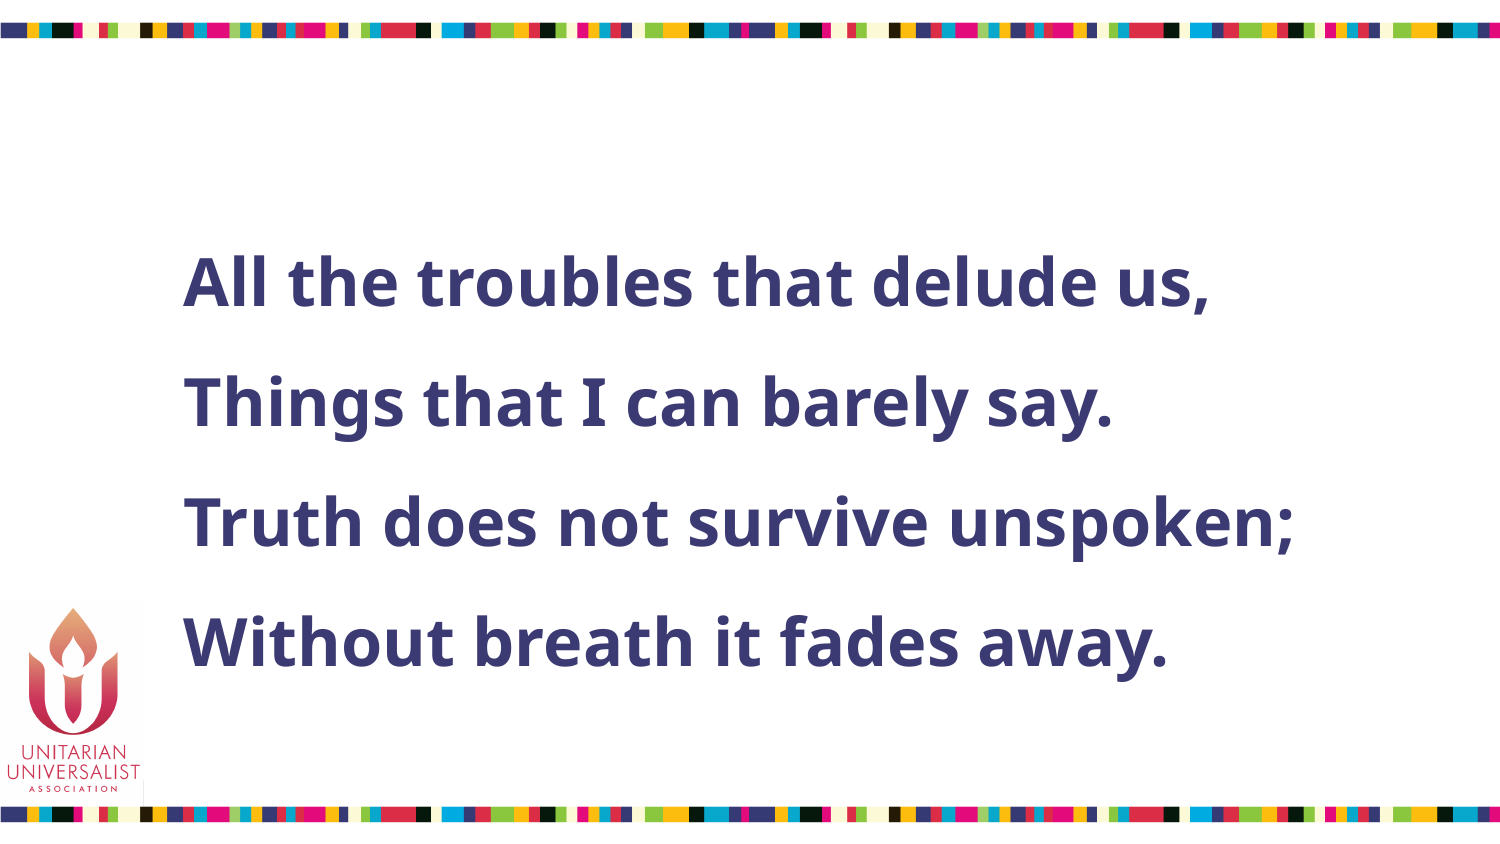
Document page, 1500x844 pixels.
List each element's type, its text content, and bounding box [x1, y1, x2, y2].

picture [0, 22, 1500, 40]
picture [0, 600, 1500, 824]
text_box All the troubles that delude us, Things that I can barely say. Truth does not survive unspoken; Without breath it fades away. [168, 184, 1421, 695]
